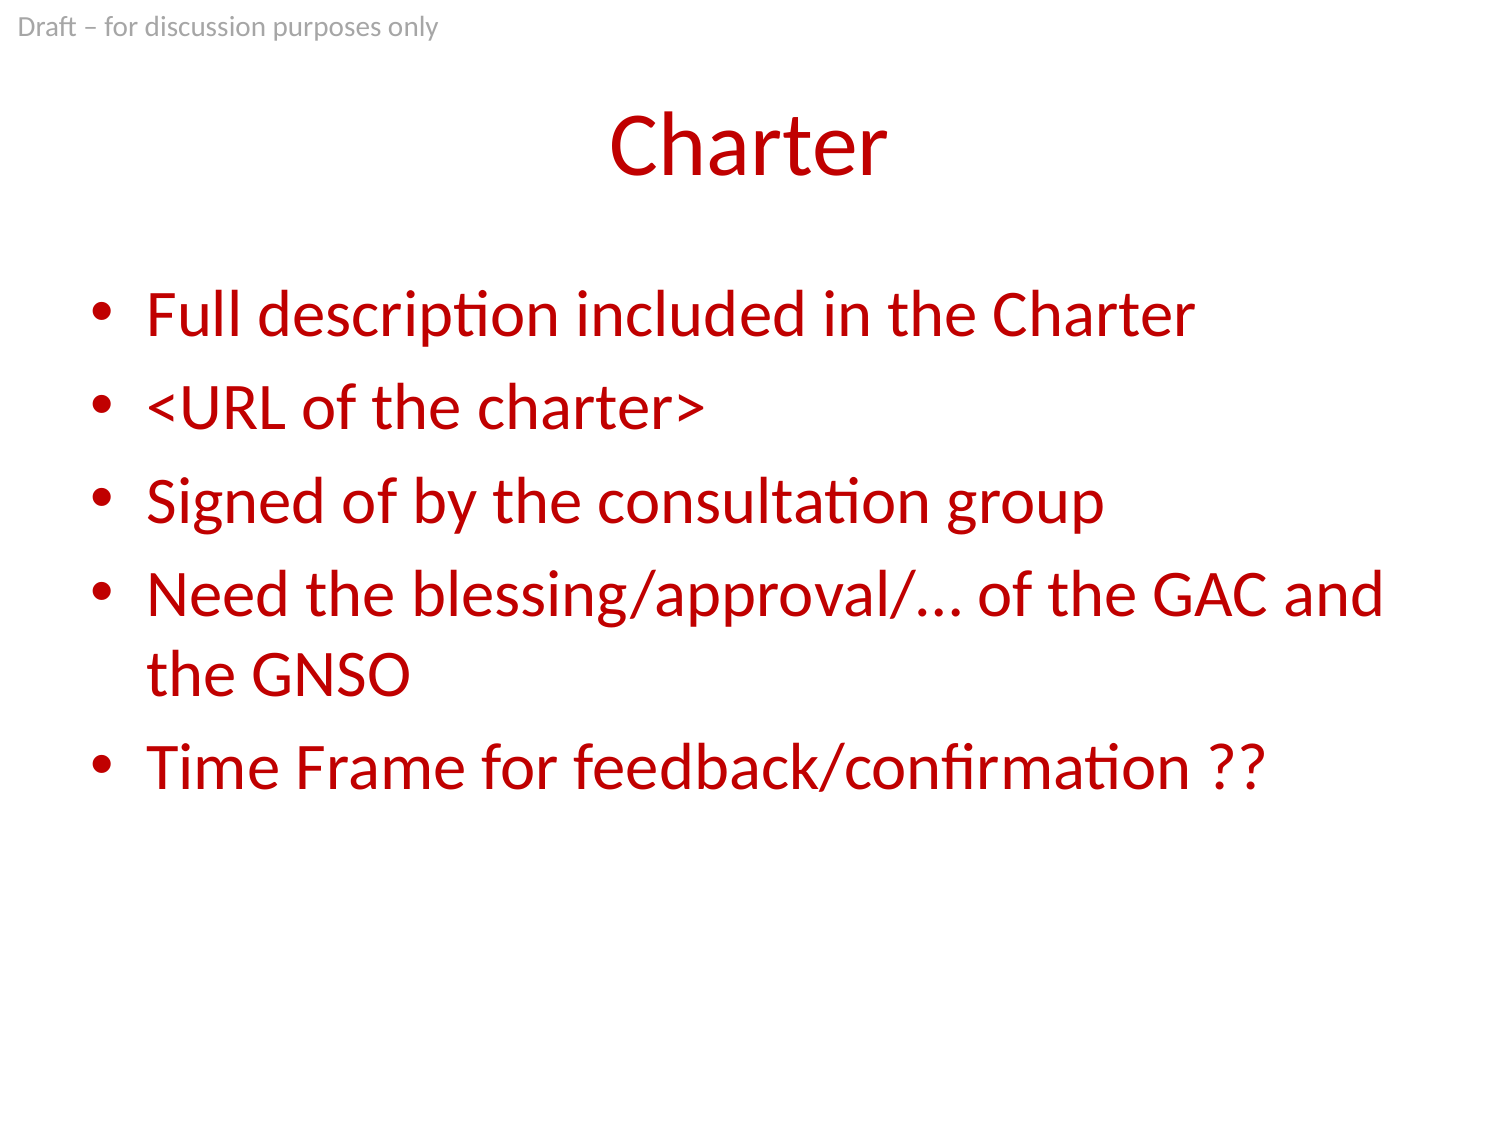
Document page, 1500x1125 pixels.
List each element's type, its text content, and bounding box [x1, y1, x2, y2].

list Full description included in the Charter <URL of the charter> Signed of by the consultation group Need the blessing/approval/… of the GAC and the GNSO Time Frame for feedback/confirmation ?? [74, 262, 1426, 1006]
title Charter [74, 44, 1426, 233]
